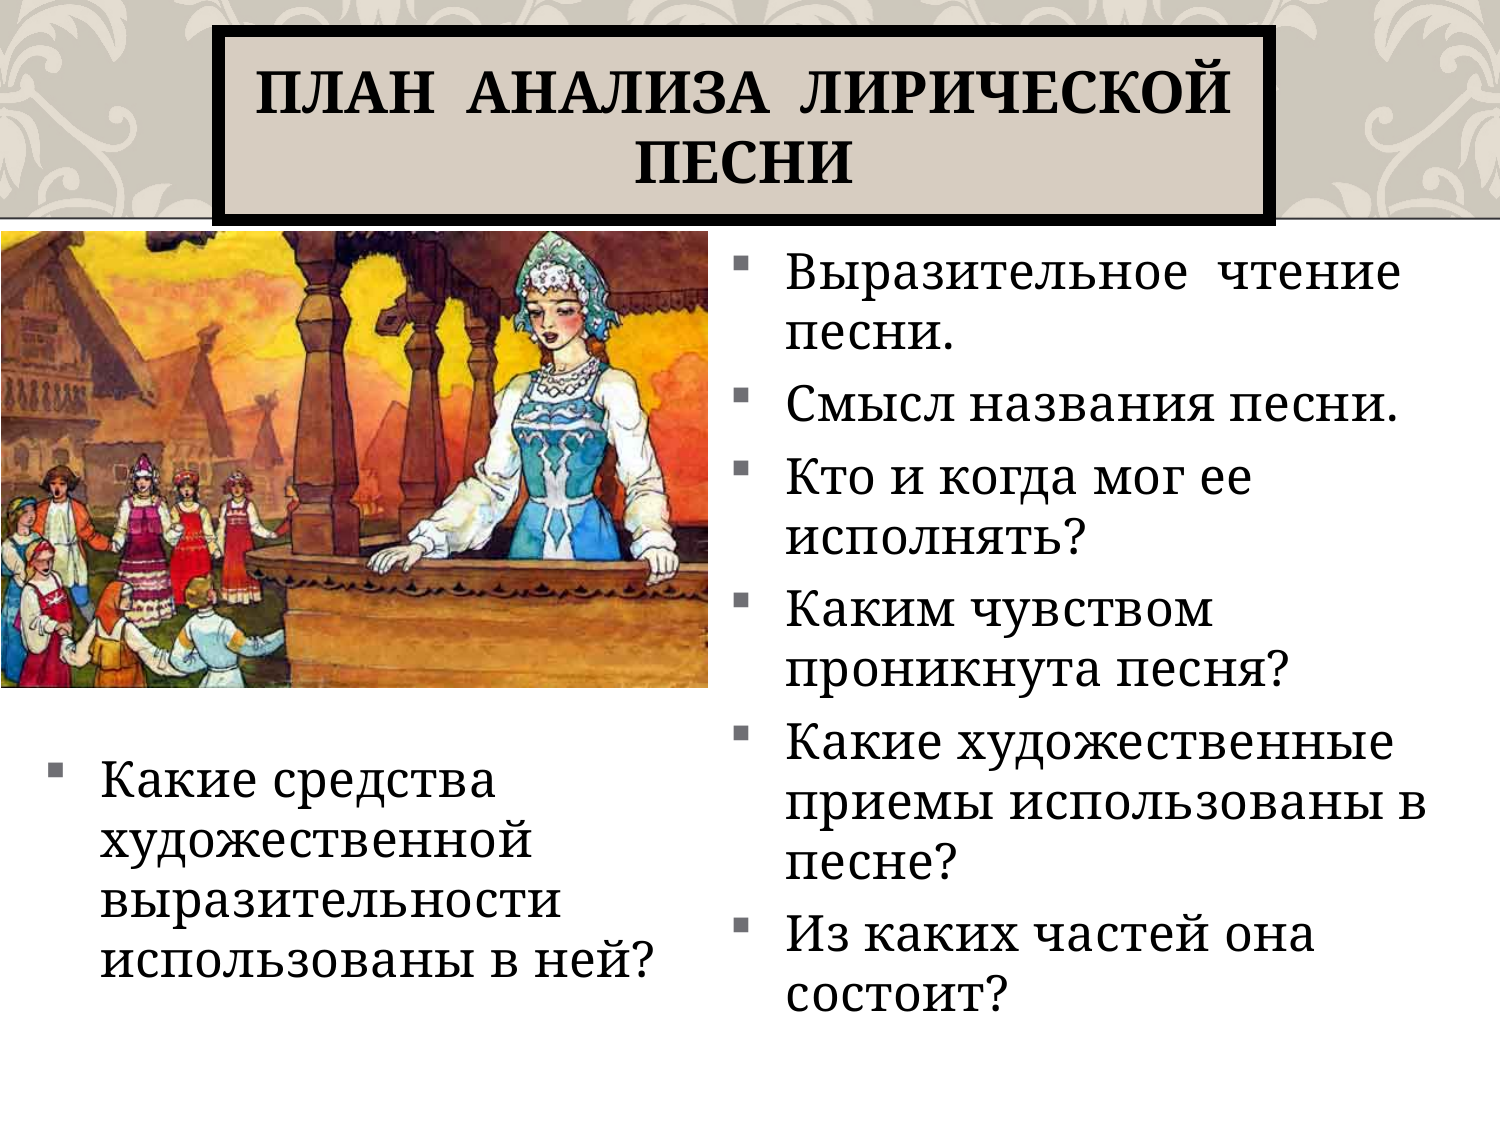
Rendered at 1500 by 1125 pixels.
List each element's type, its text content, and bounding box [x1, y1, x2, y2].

title План анализа лирической песни [212, 25, 1276, 226]
list Выразительное чтение песни. Смысл названия песни. Кто и когда мог ее исполнять? Каким чувством проникнута песня? Какие художественные приемы использованы в песне? Из каких частей она состоит? [714, 231, 1471, 989]
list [1, 231, 708, 689]
text_box Какие средства художественной выразительности использованы в ней? [29, 739, 727, 995]
